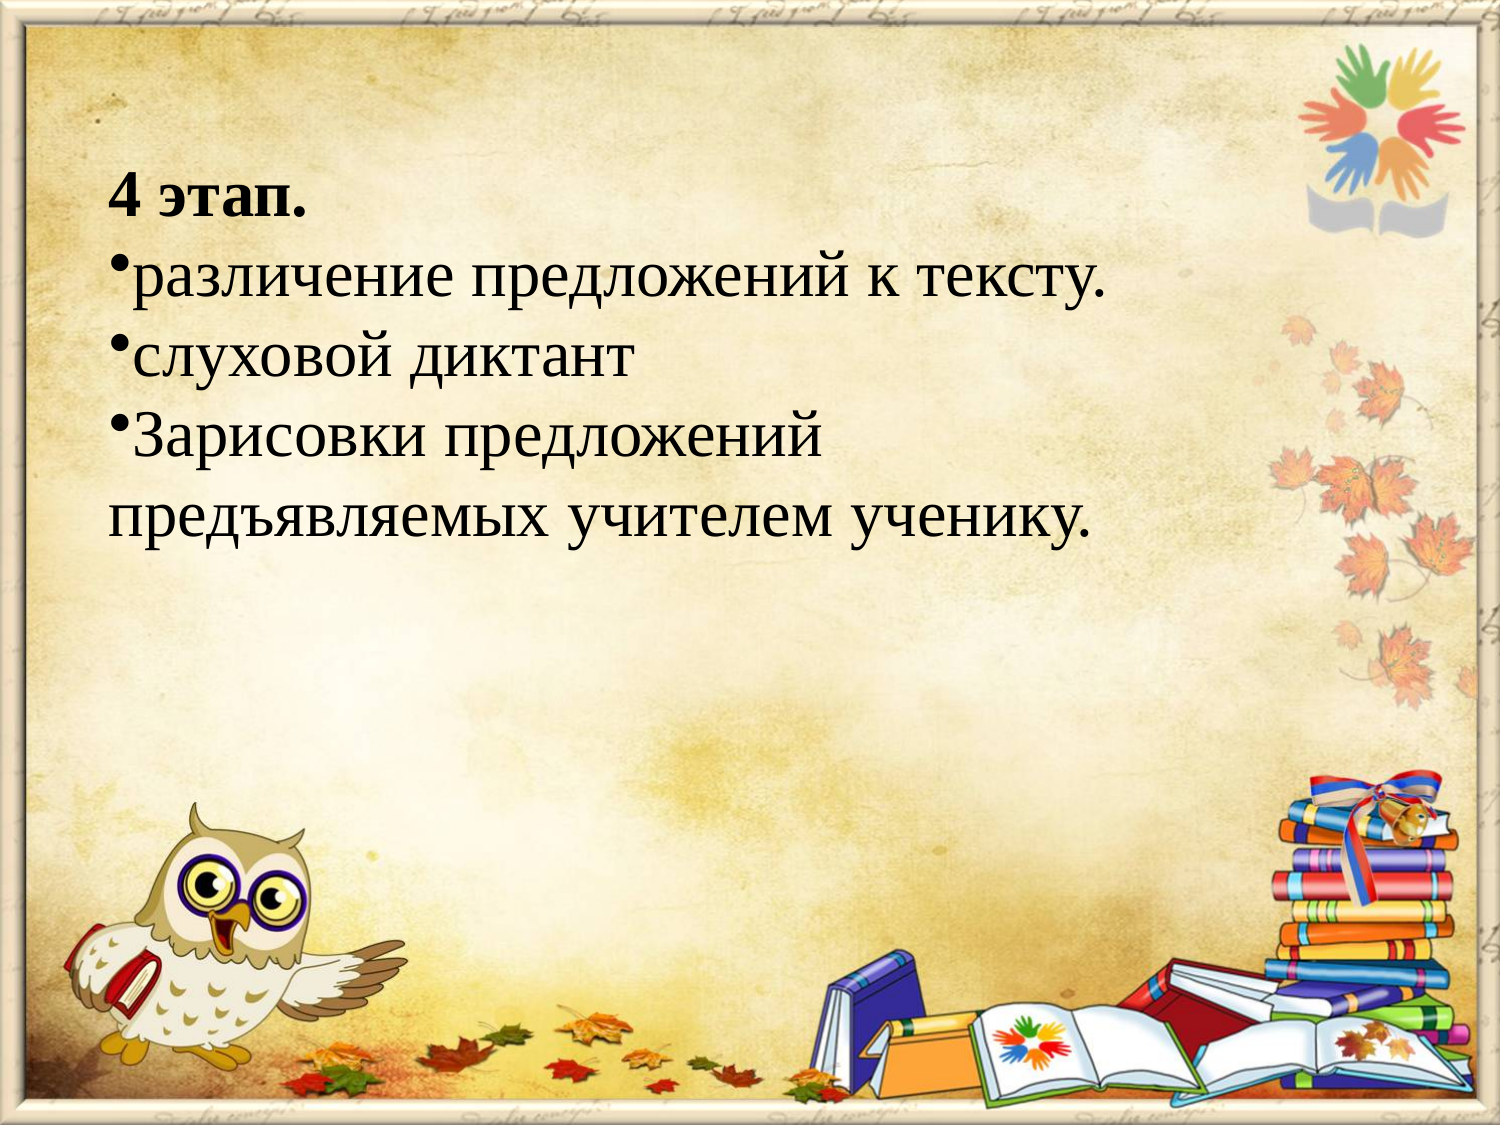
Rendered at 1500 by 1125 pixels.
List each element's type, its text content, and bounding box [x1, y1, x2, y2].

text_box 4 этап. различение предложений к тексту. слуховой диктант Зарисовки предложений предъявляемых учителем ученику. [93, 142, 1254, 558]
picture [0, 0, 1500, 1125]
